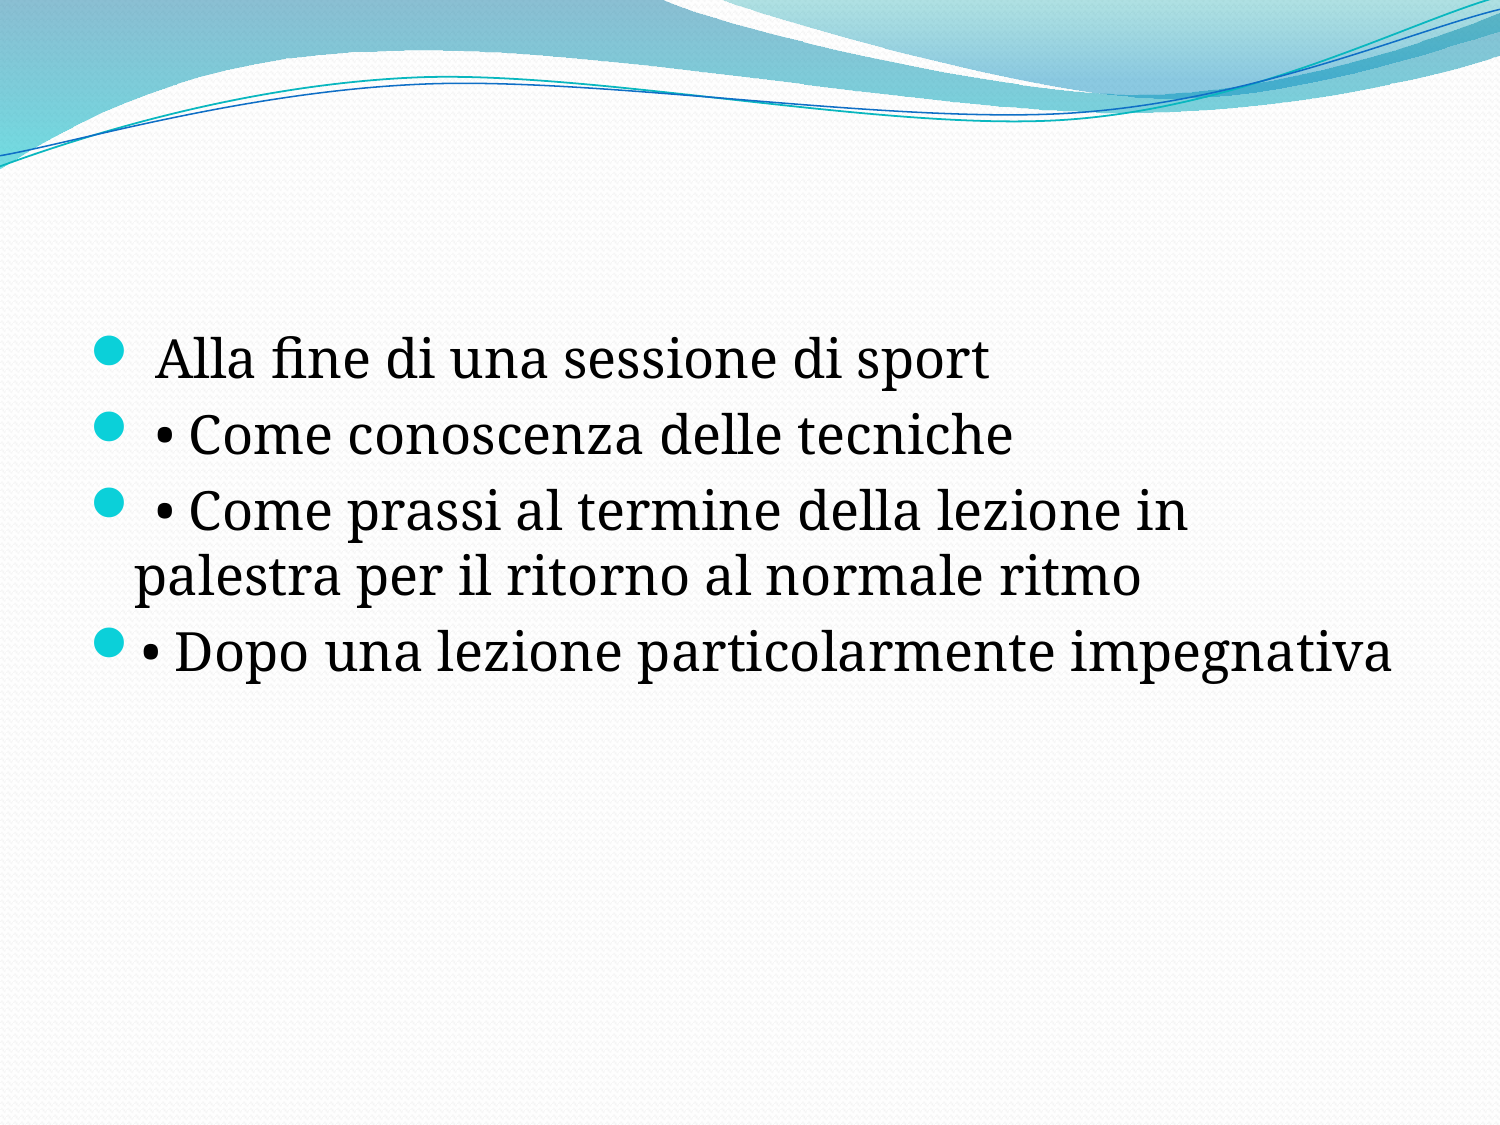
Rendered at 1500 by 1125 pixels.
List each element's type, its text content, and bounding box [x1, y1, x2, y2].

list Alla fine di una sessione di sport • Come conoscenza delle tecniche • Come prassi al termine della lezione in palestra per il ritorno al normale ritmo • Dopo una lezione particolarmente impegnativa [75, 317, 1425, 1038]
